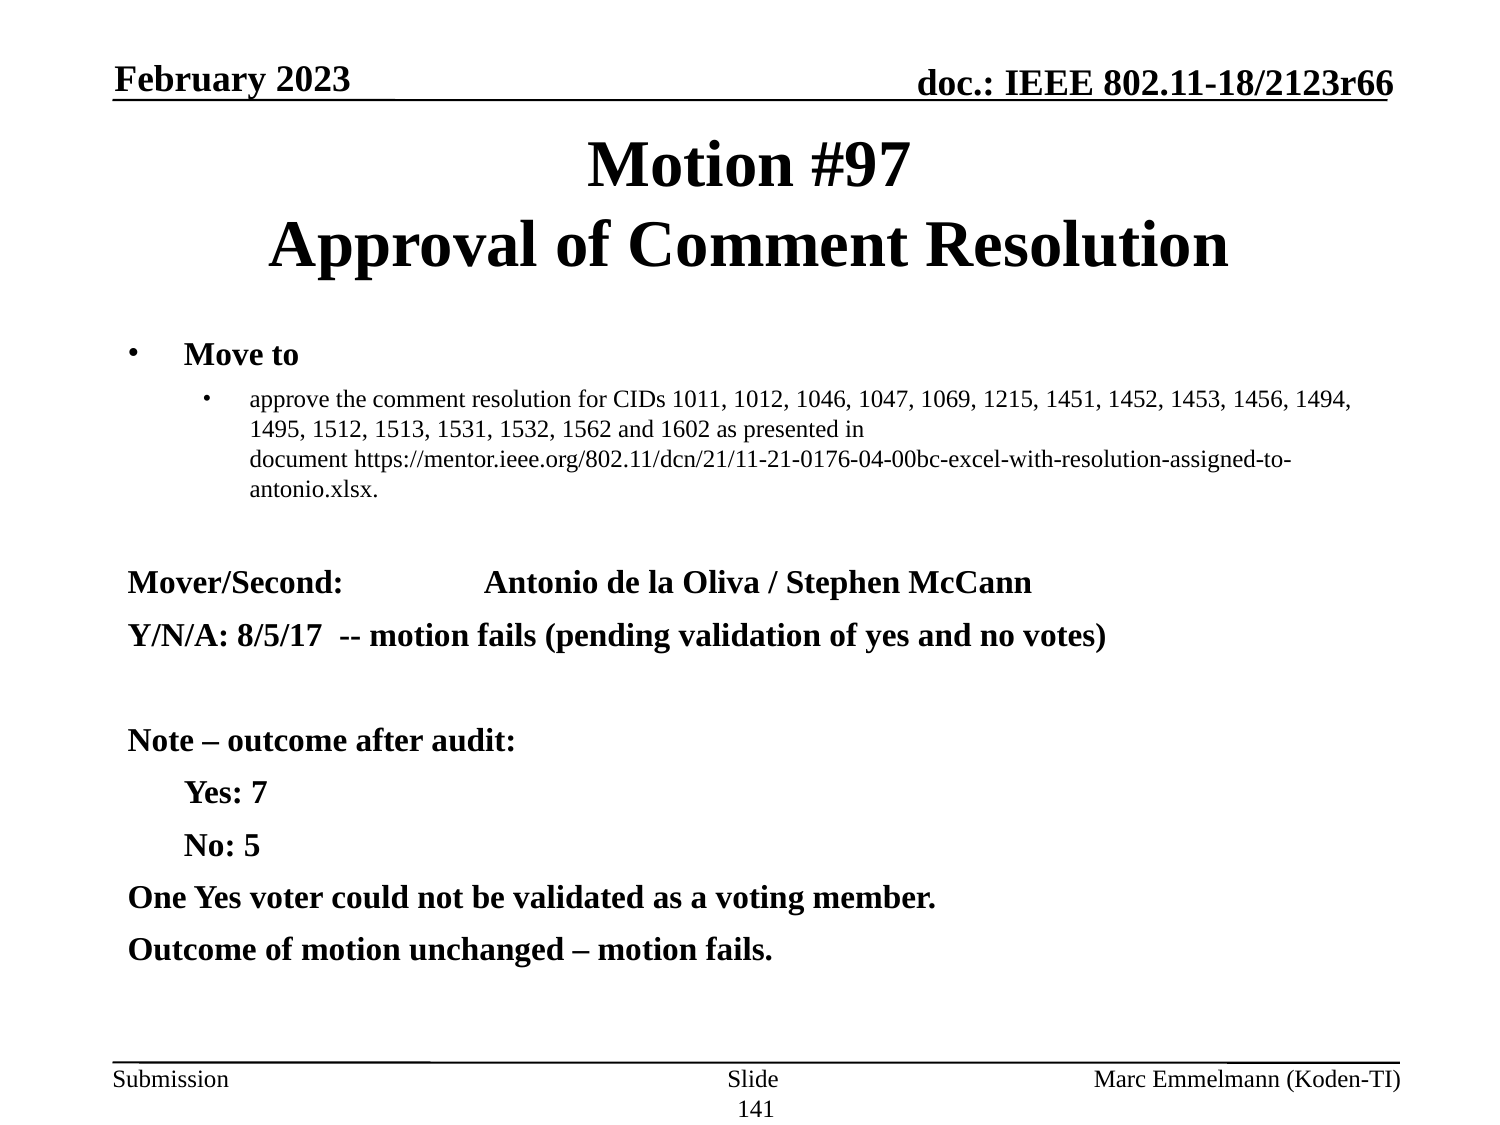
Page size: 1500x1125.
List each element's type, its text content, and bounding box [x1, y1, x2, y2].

slide_number Slide 141 [712, 1061, 800, 1123]
footer Marc Emmelmann (Koden-TI) [878, 1061, 1402, 1093]
title Motion #97 Approval of Comment Resolution [112, 112, 1388, 288]
list Move to approve the comment resolution for CIDs 1011, 1012, 1046, 1047, 1069, 1215, 1451, 1452, 1453, 1456, 1494, 1495, 1512, 1513, 1531, 1532, 1562 and 1602 as presented in document https://mentor.ieee.org/802.11/dcn/21/11-21-0176-04-00bc-excel-with-resolution-assigned-to-antonio.xlsx. Mover/Second: Antonio de la Oliva / Stephen McCann Y/N/A: 8/5/17 -- motion fails (pending validation of yes and no votes) Note – outcome after audit: Yes: 7 No: 5 One Yes voter could not be validated as a voting member. Outcome of motion unchanged – motion fails. [112, 324, 1388, 1000]
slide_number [114, 54, 423, 100]
